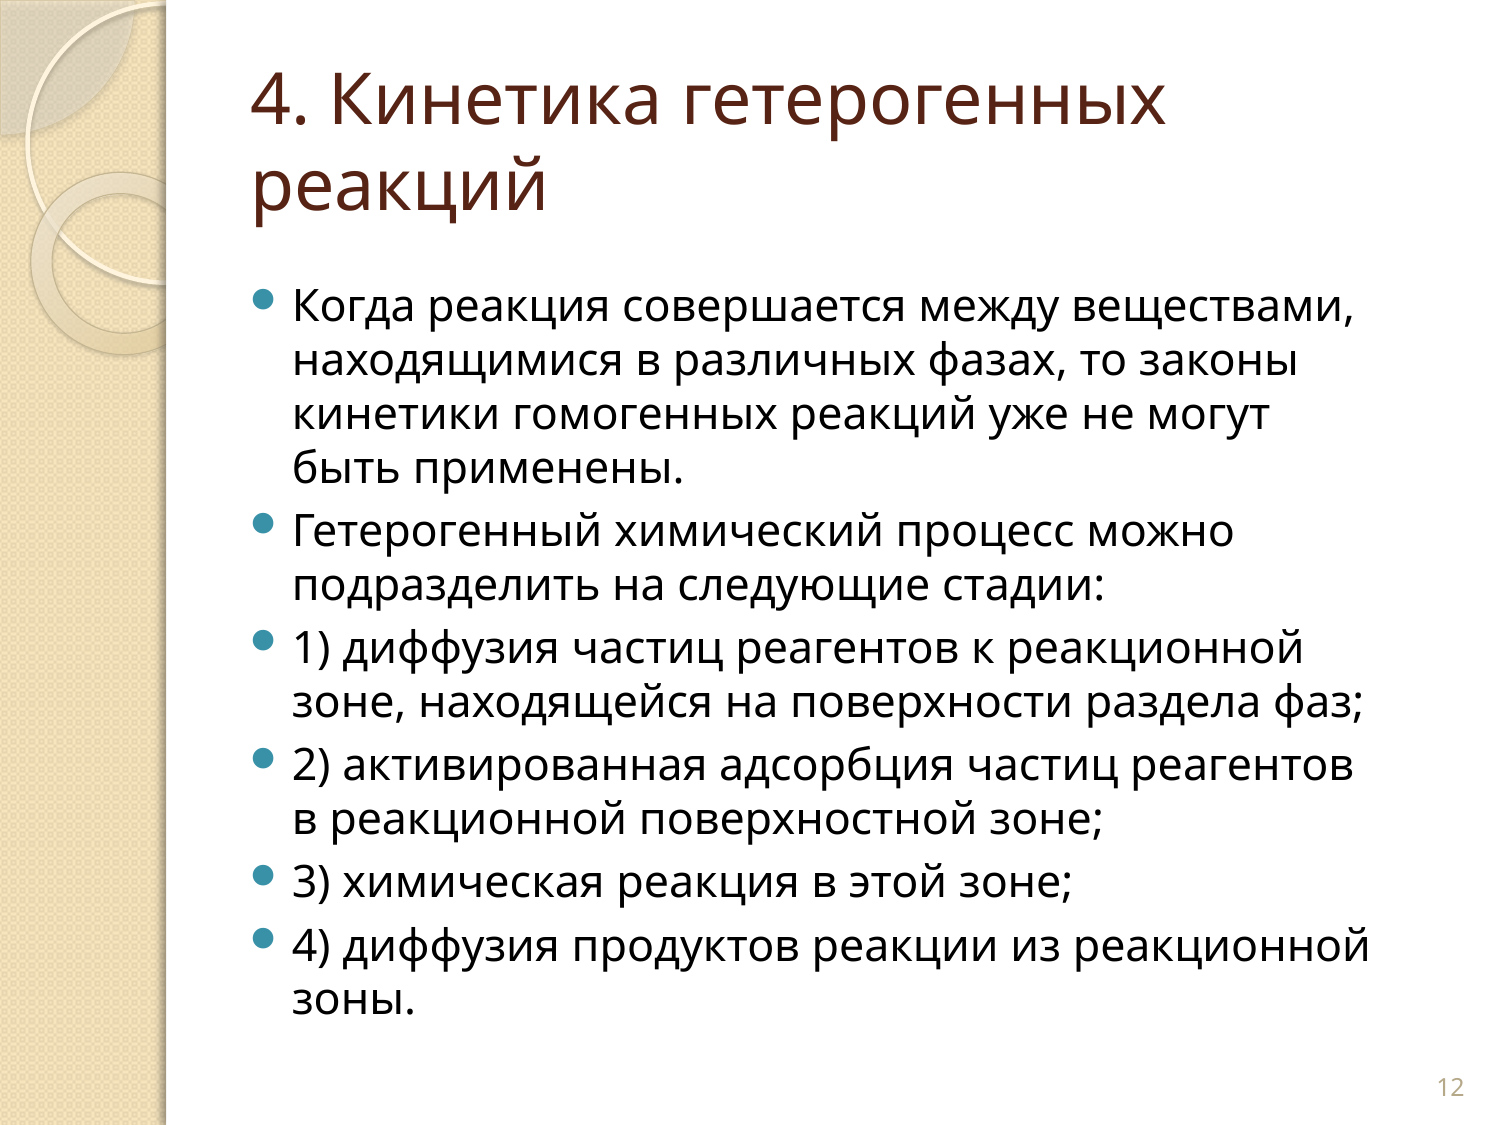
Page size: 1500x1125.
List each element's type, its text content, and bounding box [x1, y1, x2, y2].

list Когда реакция совершается между веществами, находящимися в различных фазах, то законы кинетики гомогенных реакций уже не могут быть применены. Гетерогенный химический процесс можно подразделить на следующие стадии: 1) диффузия частиц реагентов к реакционной зоне, находящейся на поверхности раздела фаз; 2) активированная адсорбция частиц реагентов в реакционной поверхностной зоне; 3) химическая реакция в этой зоне; 4) диффузия продуктов реакции из реакционной зоны. [222, 269, 1394, 1035]
slide_number 12 [1413, 1034, 1488, 1113]
title 4. Кинетика гетерогенных реакций [235, 45, 1466, 233]
